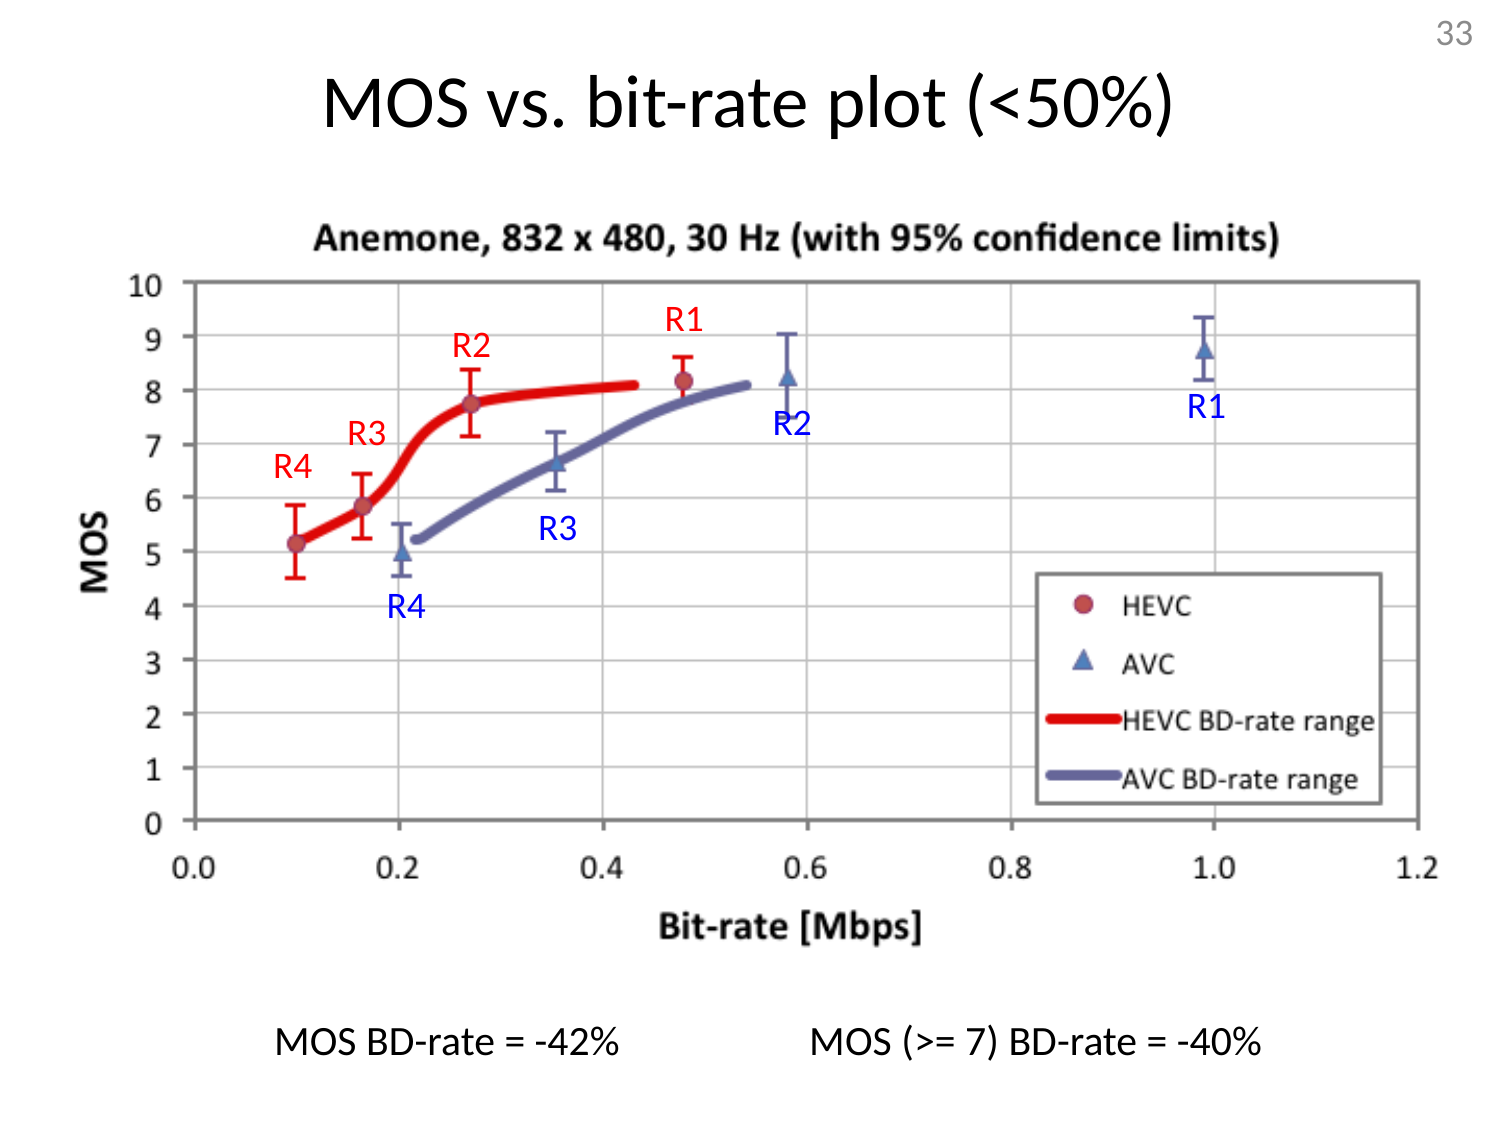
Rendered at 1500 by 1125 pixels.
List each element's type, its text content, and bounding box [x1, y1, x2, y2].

text_box MOS vs. bit-rate plot (<50%) [26, 45, 1473, 158]
slide_number 33 [1374, 0, 1489, 60]
text_box MOS BD-rate = -42% MOS (>= 7) BD-rate = -40% [259, 1006, 1278, 1071]
picture [0, 172, 1500, 953]
